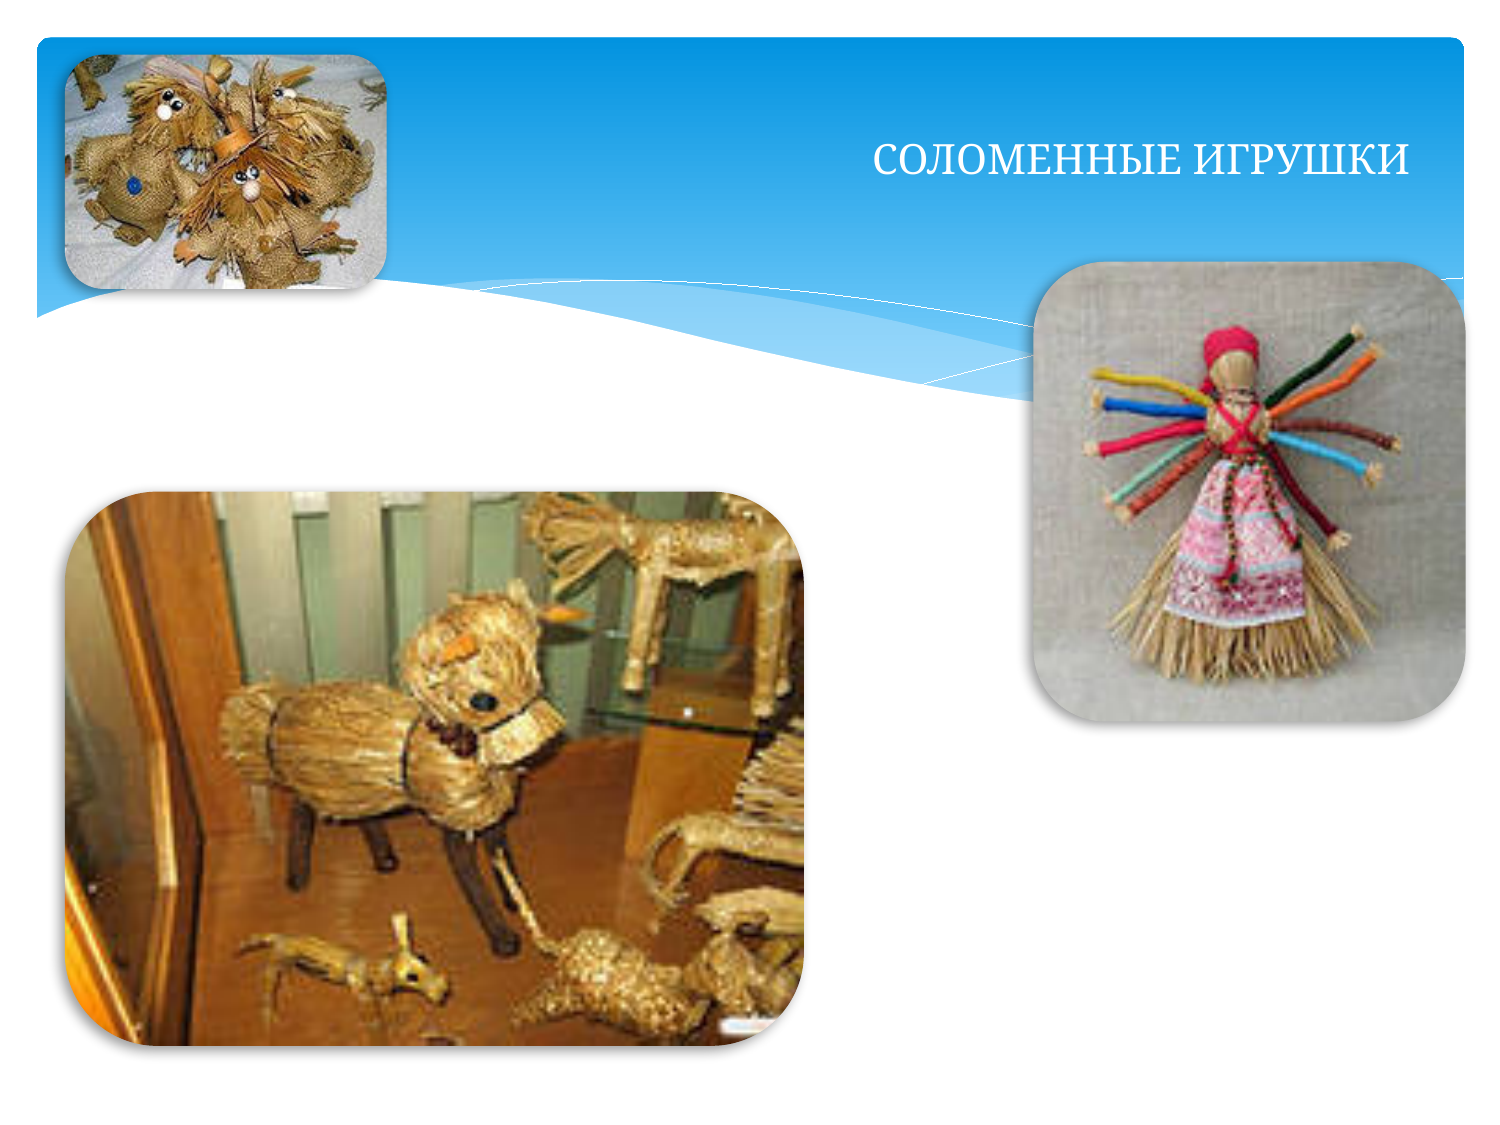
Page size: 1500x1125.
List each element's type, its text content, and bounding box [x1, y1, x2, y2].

picture [64, 491, 805, 1047]
picture [1033, 261, 1466, 722]
title СОЛОМЕННЫЕ ИГРУШКИ [390, 55, 1425, 261]
picture [63, 55, 387, 290]
